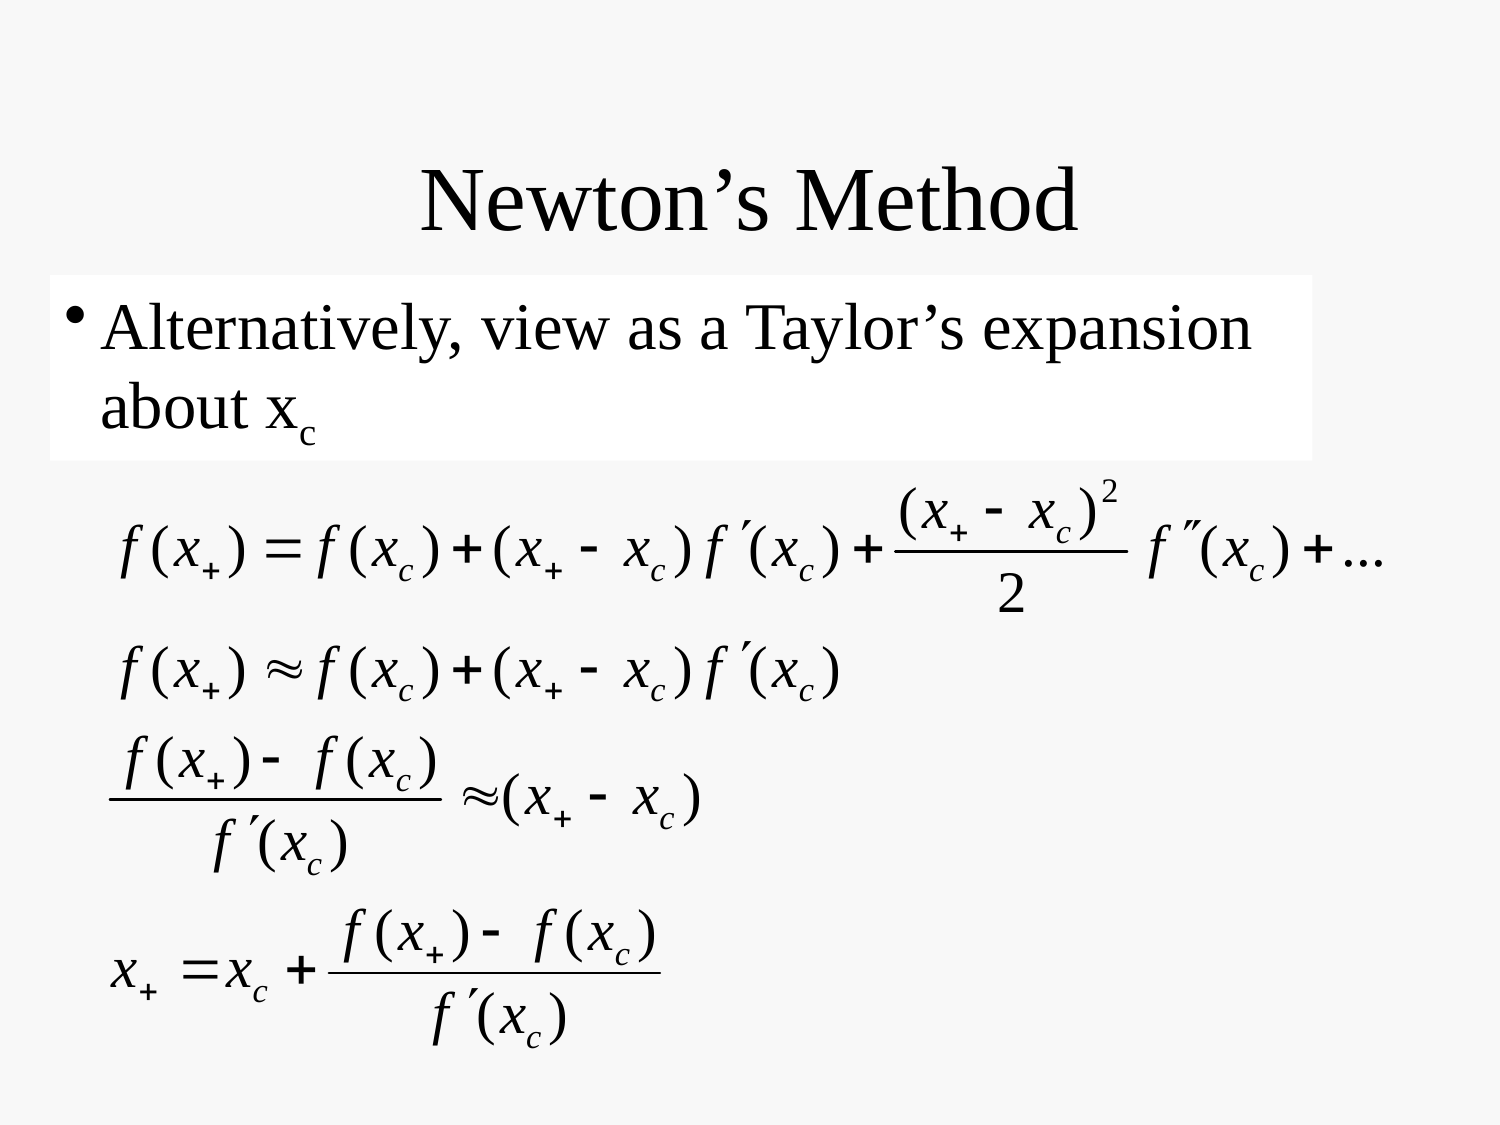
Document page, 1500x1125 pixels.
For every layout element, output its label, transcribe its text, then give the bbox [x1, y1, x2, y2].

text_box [99, 462, 1394, 1063]
text_box Alternatively, view as a Taylor’s expansion about xc [49, 275, 1313, 461]
title Newton’s Method [112, 99, 1388, 288]
